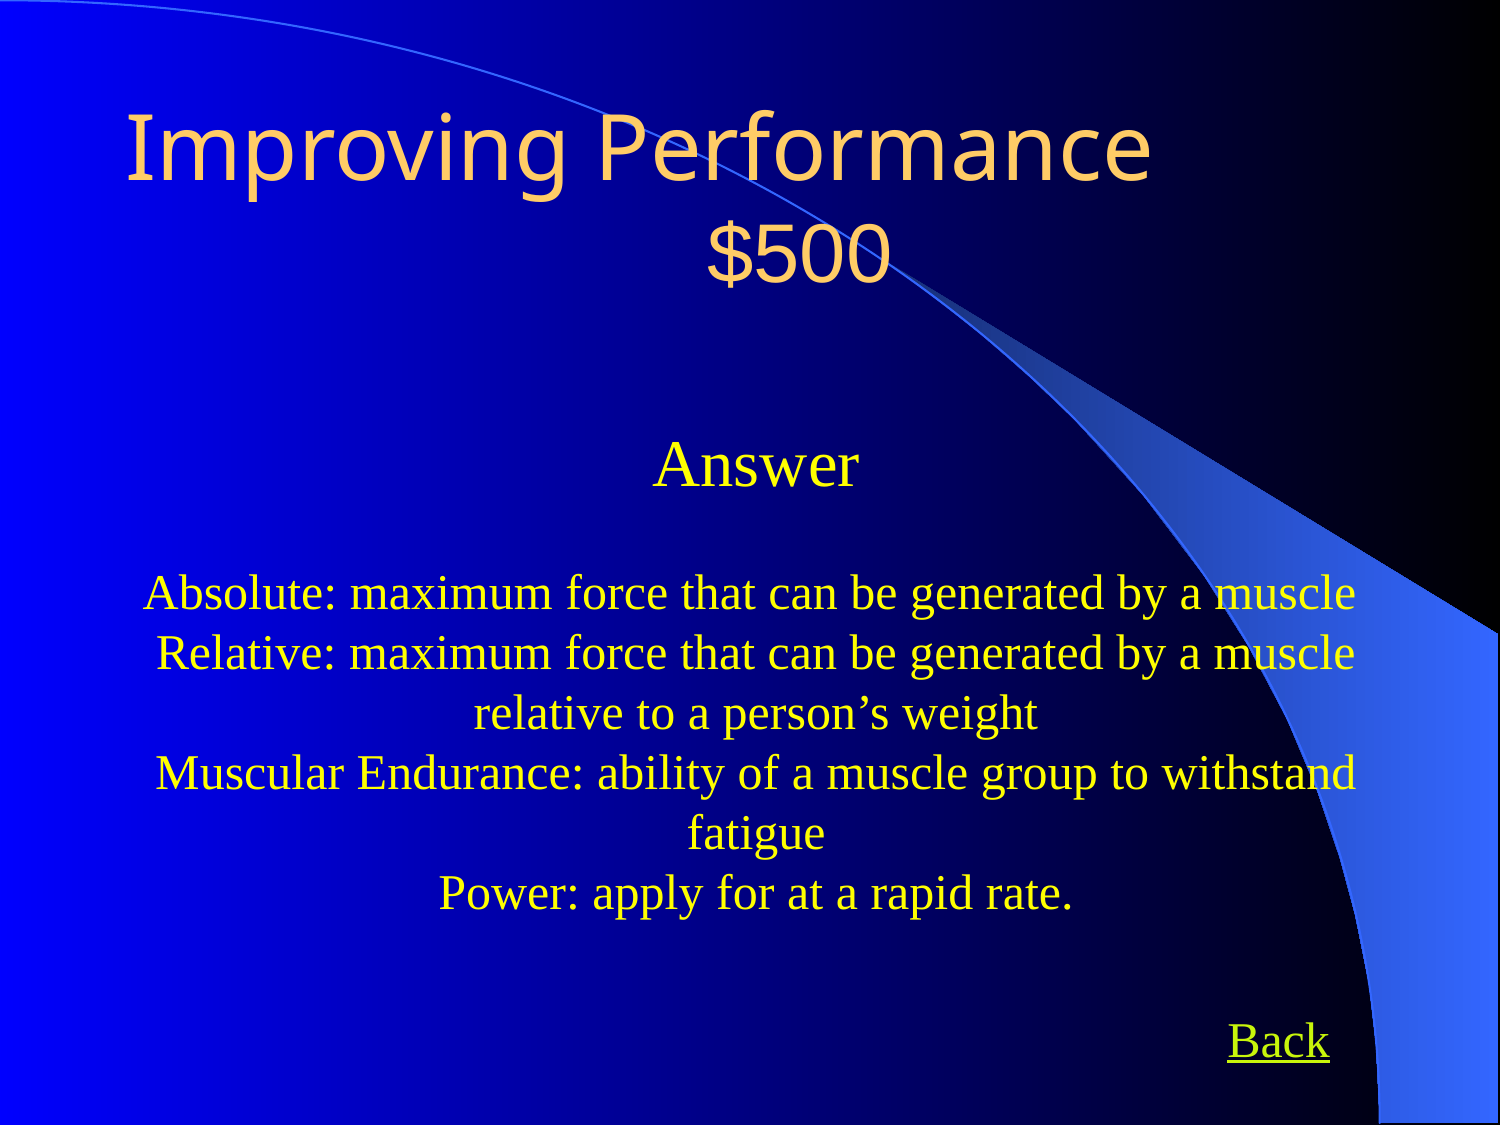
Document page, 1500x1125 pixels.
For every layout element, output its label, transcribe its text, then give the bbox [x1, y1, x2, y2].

title Improving Performance $500 [87, 99, 1363, 288]
text_box Back [1212, 999, 1438, 1075]
text_box Answer Absolute: maximum force that can be generated by a muscle Relative: maximum force that can be generated by a muscle relative to a person’s weight Muscular Endurance: ability of a muscle group to withstand fatigue Power: apply for at a rapid rate. [99, 412, 1413, 1108]
